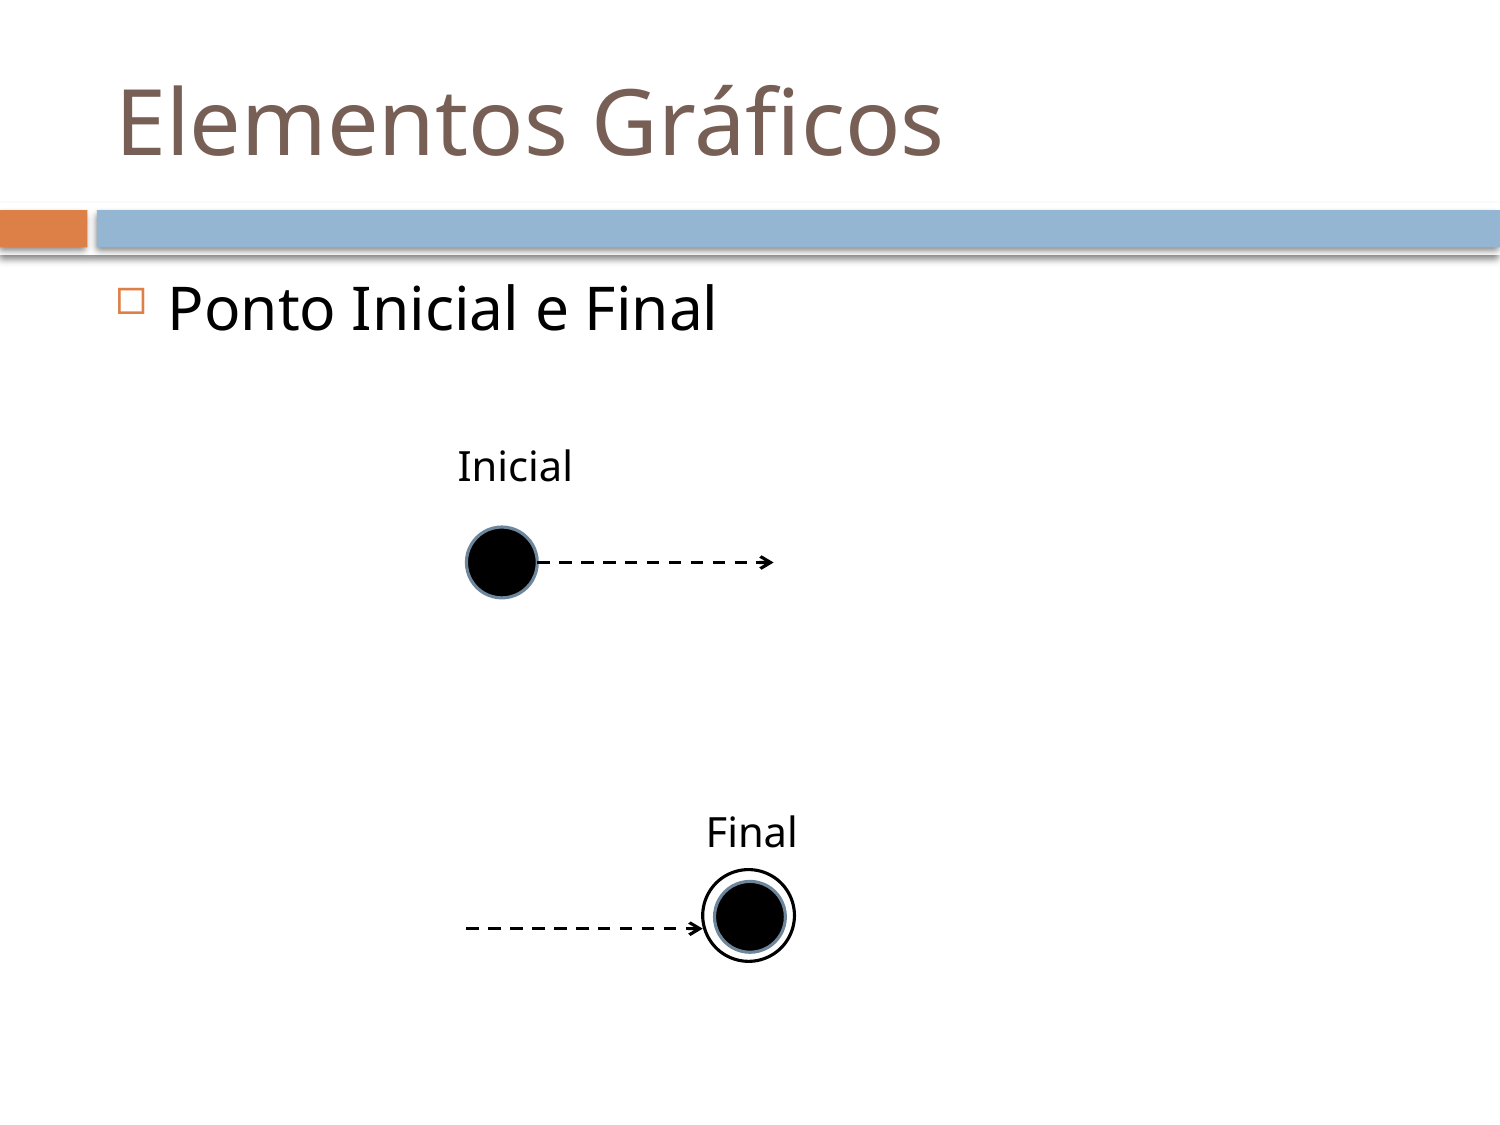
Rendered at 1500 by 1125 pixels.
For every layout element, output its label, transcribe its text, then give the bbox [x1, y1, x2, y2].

text_box [701, 868, 797, 963]
text_box [464, 525, 539, 600]
text_box Final [690, 798, 892, 864]
list Ponto Inicial e Final [100, 262, 1438, 1000]
title Elementos Gráficos [100, 37, 1438, 200]
text_box Inicial [442, 432, 644, 498]
